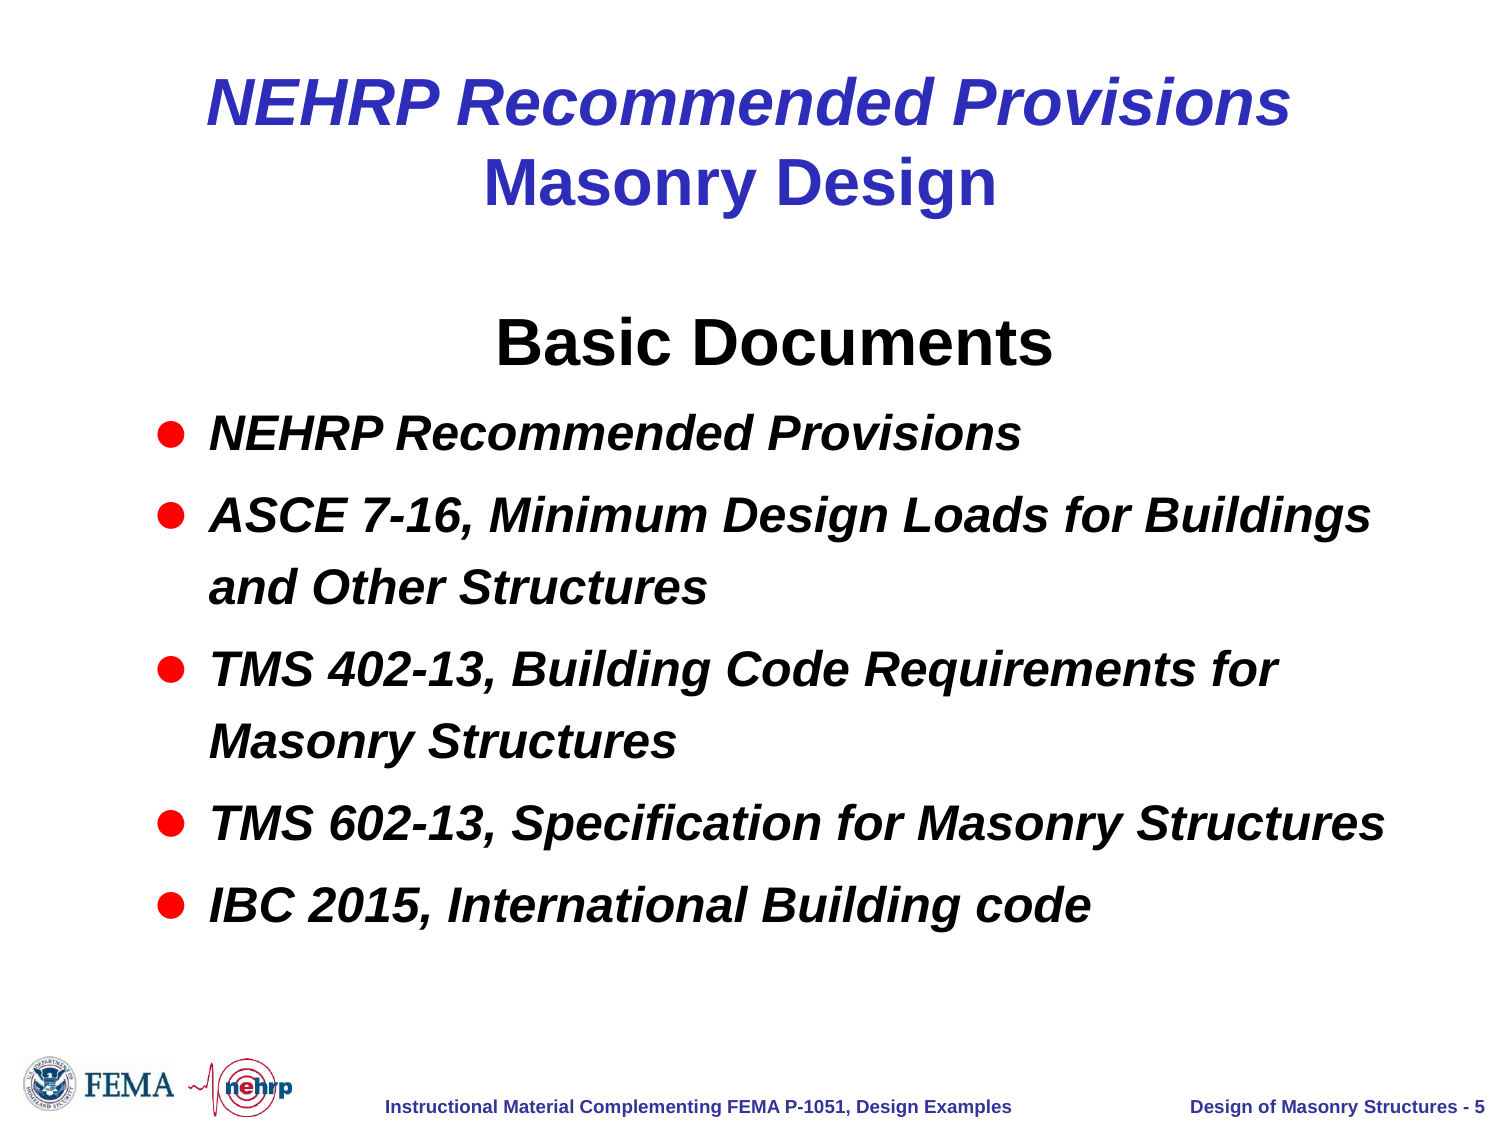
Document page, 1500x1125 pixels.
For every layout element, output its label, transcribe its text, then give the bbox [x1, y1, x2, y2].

picture [23, 1056, 174, 1111]
footer Instructional Material Complementing FEMA P-1051, Design Examples [337, 1087, 1042, 1125]
slide_number Design of Masonry Structures - 5 [1042, 1077, 1500, 1125]
picture [188, 1058, 292, 1117]
title NEHRP Recommended Provisions Masonry Design [75, 45, 1425, 233]
list Basic Documents NEHRP Recommended Provisions ASCE 7-16, Minimum Design Loads for Buildings and Other Structures TMS 402-13, Building Code Requirements for Masonry Structures TMS 602-13, Specification for Masonry Structures IBC 2015, International Building code [137, 275, 1413, 950]
